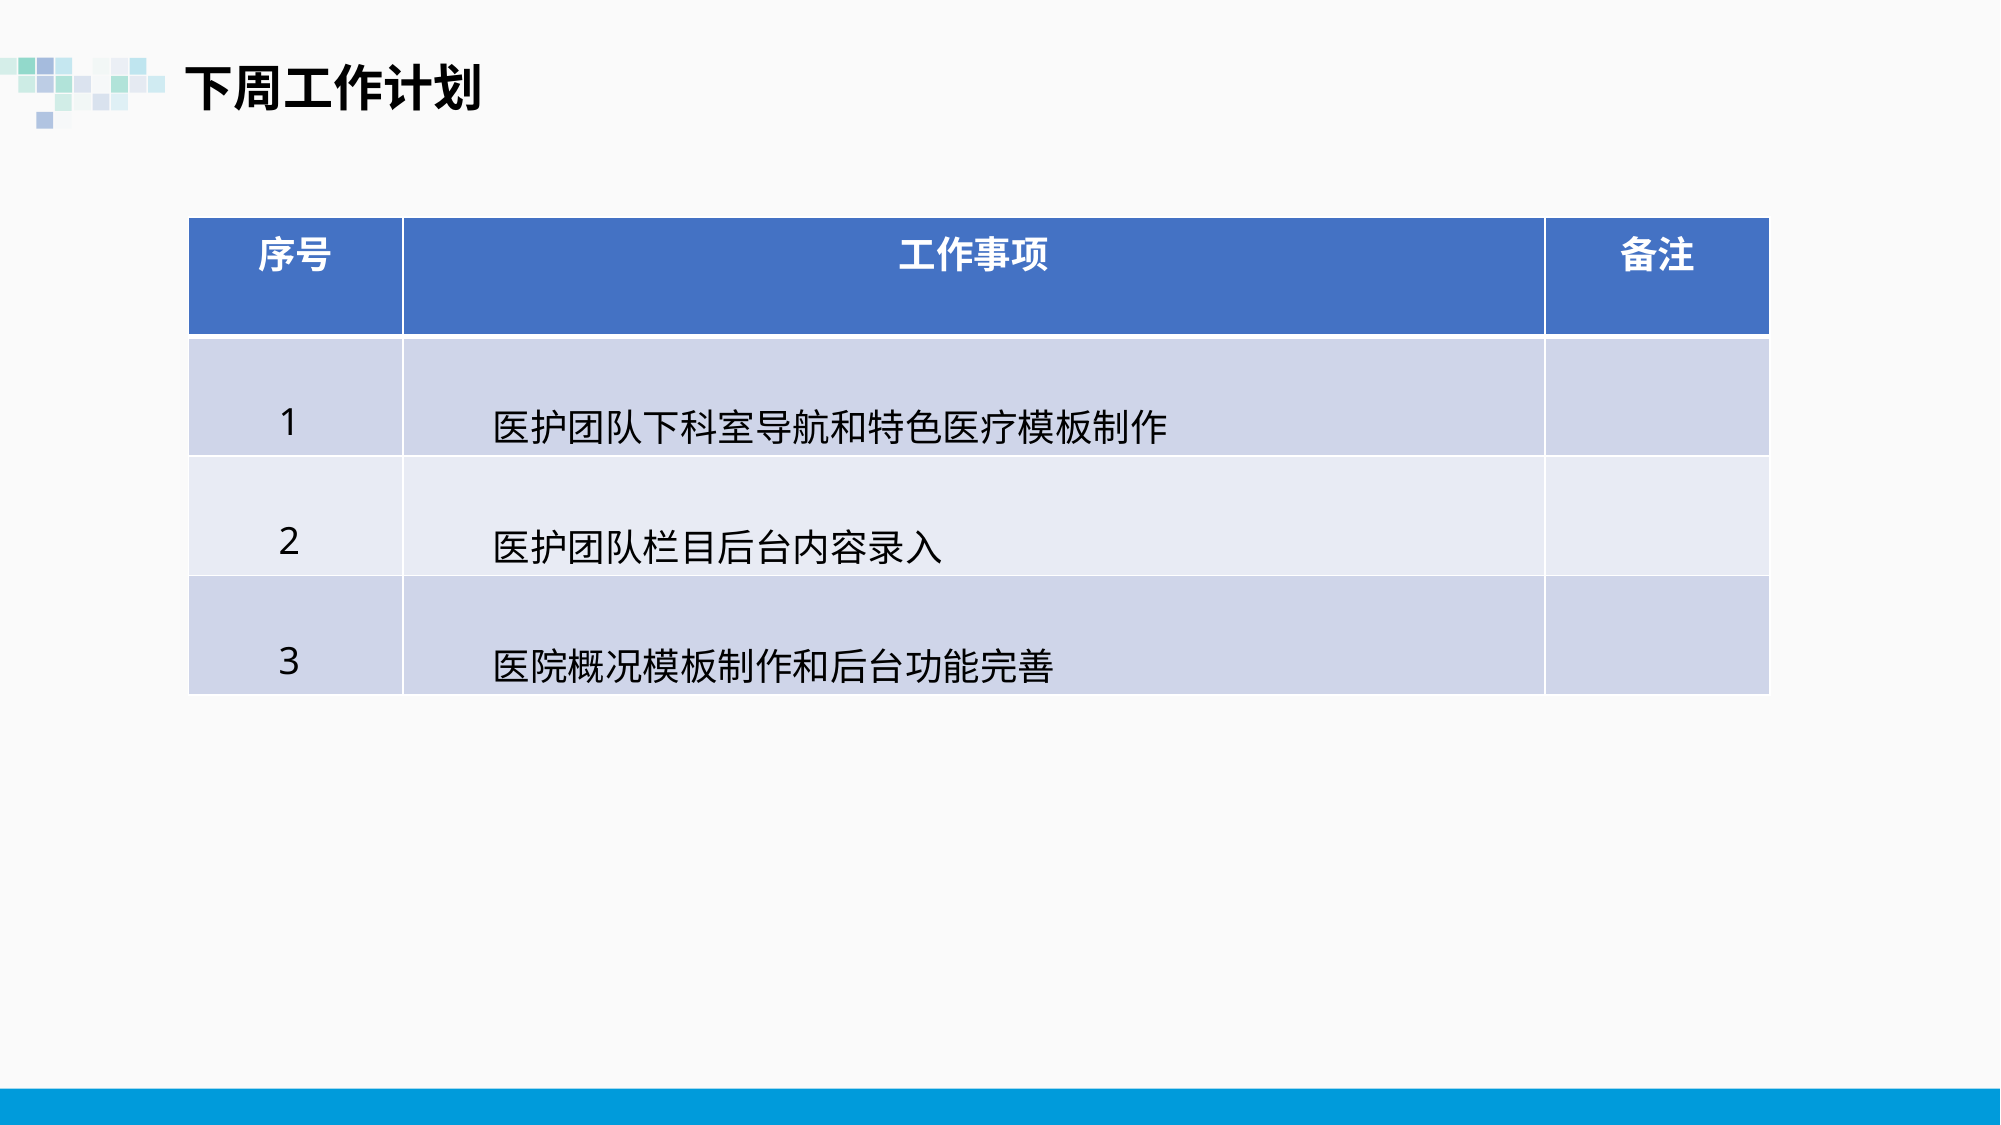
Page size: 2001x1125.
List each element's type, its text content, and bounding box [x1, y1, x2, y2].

table_cell [1546, 339, 1769, 455]
table_cell 医护团队下科室导航和特色医疗模板制作 [404, 339, 1544, 455]
table_header 工作事项 [404, 218, 1544, 334]
table_cell 3 [189, 576, 402, 694]
text_box 下周工作计划 [168, 48, 499, 124]
table_cell 医护团队栏目后台内容录入 [404, 457, 1544, 575]
table_cell 医院概况模板制作和后台功能完善 [404, 576, 1544, 694]
table_header 备注 [1546, 218, 1769, 334]
table_cell 1 [189, 339, 402, 455]
table_cell 2 [189, 457, 402, 575]
table_header 序号 [189, 218, 402, 334]
table_cell [1546, 576, 1769, 694]
table_cell [1546, 457, 1769, 575]
